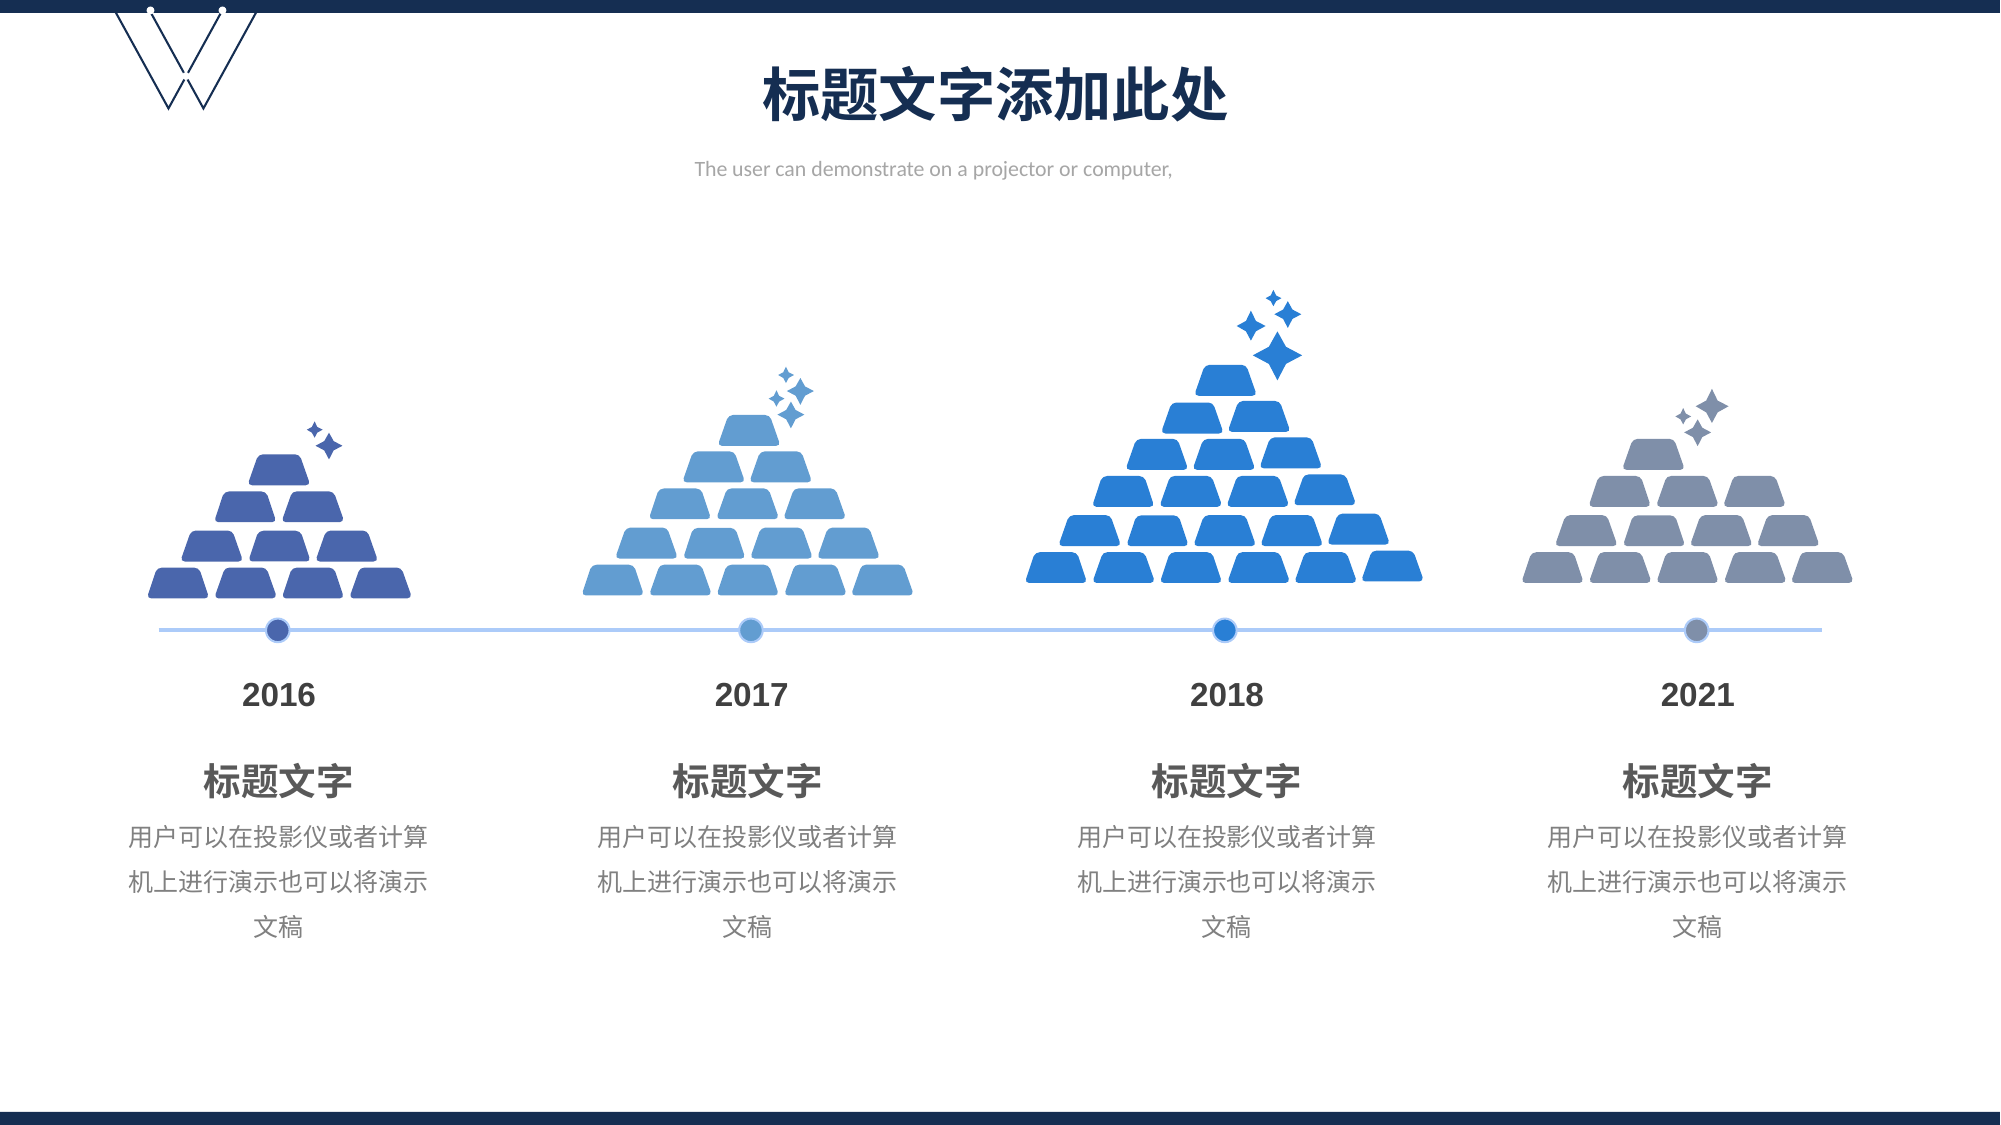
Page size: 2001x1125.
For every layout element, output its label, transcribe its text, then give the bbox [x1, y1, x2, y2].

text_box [563, 741, 932, 946]
text_box 标题文字添加此处 [747, 41, 1253, 136]
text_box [1513, 741, 1882, 946]
text_box The user can demonstrate on a projector or computer, [679, 143, 1320, 189]
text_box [147, 289, 1853, 722]
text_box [94, 741, 463, 946]
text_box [1042, 741, 1411, 946]
